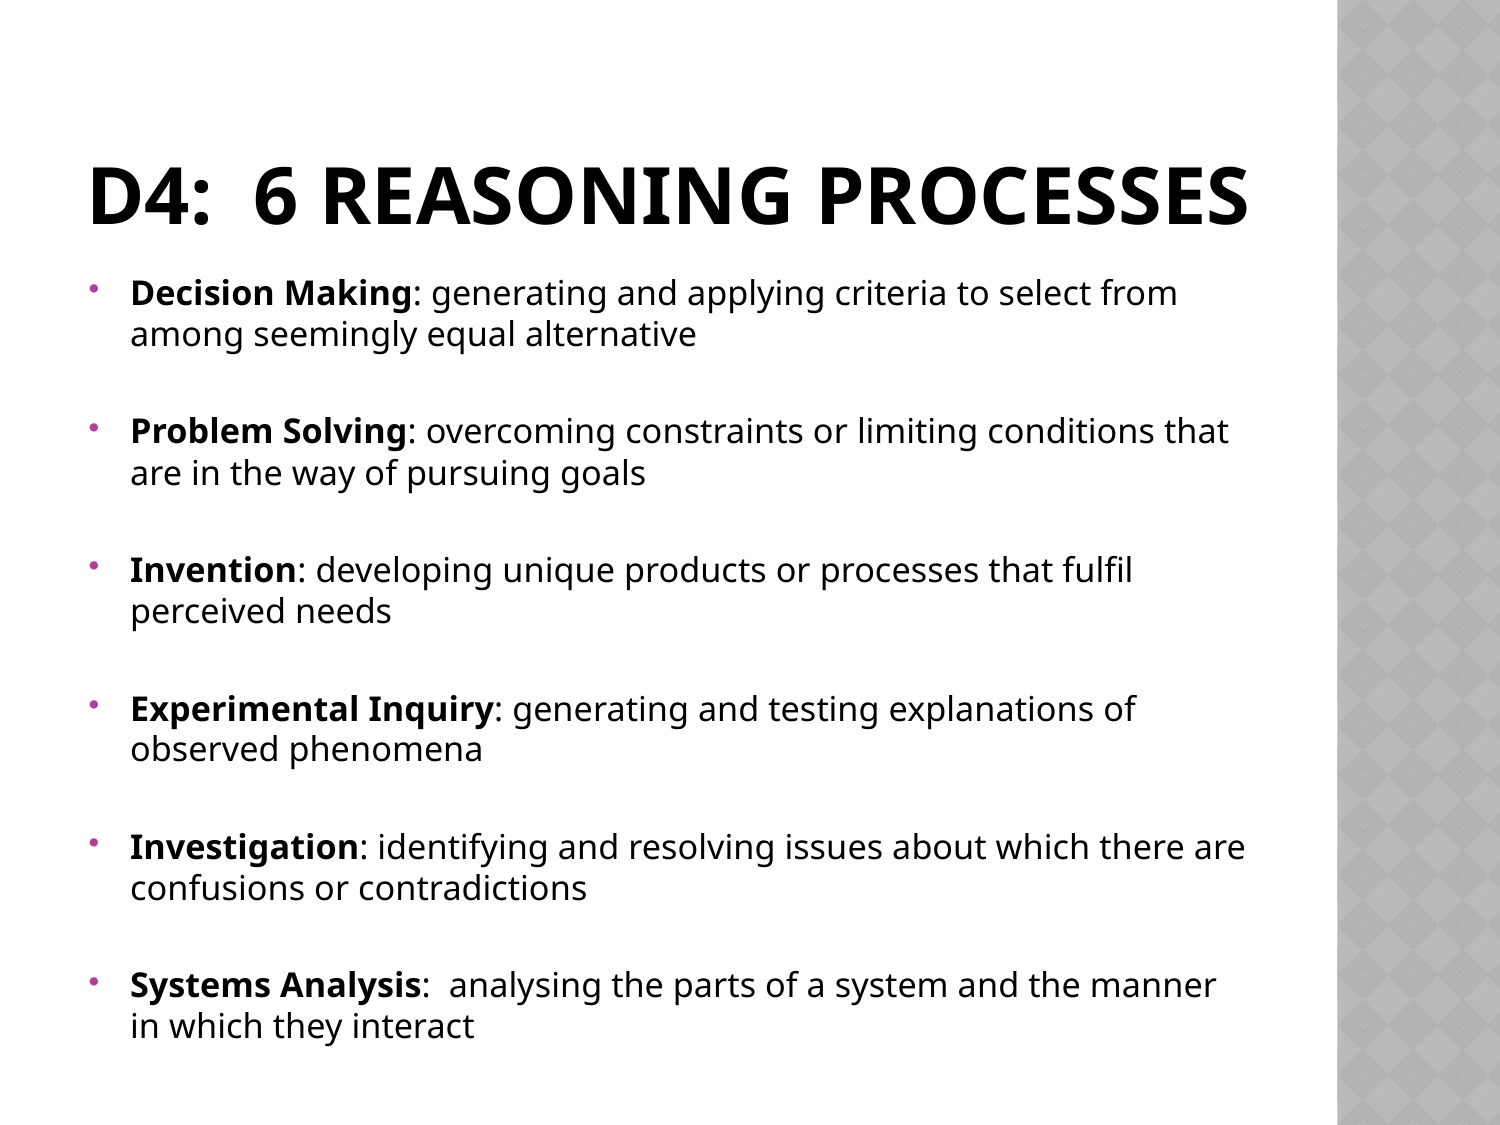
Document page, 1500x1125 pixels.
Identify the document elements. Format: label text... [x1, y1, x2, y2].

list Decision Making: generating and applying criteria to select from among seemingly equal alternative Problem Solving: overcoming constraints or limiting conditions that are in the way of pursuing goals Invention: developing unique products or processes that fulfil perceived needs Experimental Inquiry: generating and testing explanations of observed phenomena Investigation: identifying and resolving issues about which there are confusions or contradictions Systems Analysis: analysing the parts of a system and the manner in which they interact [75, 264, 1263, 1059]
title D4: 6 reasoning processes [75, 52, 1263, 240]
